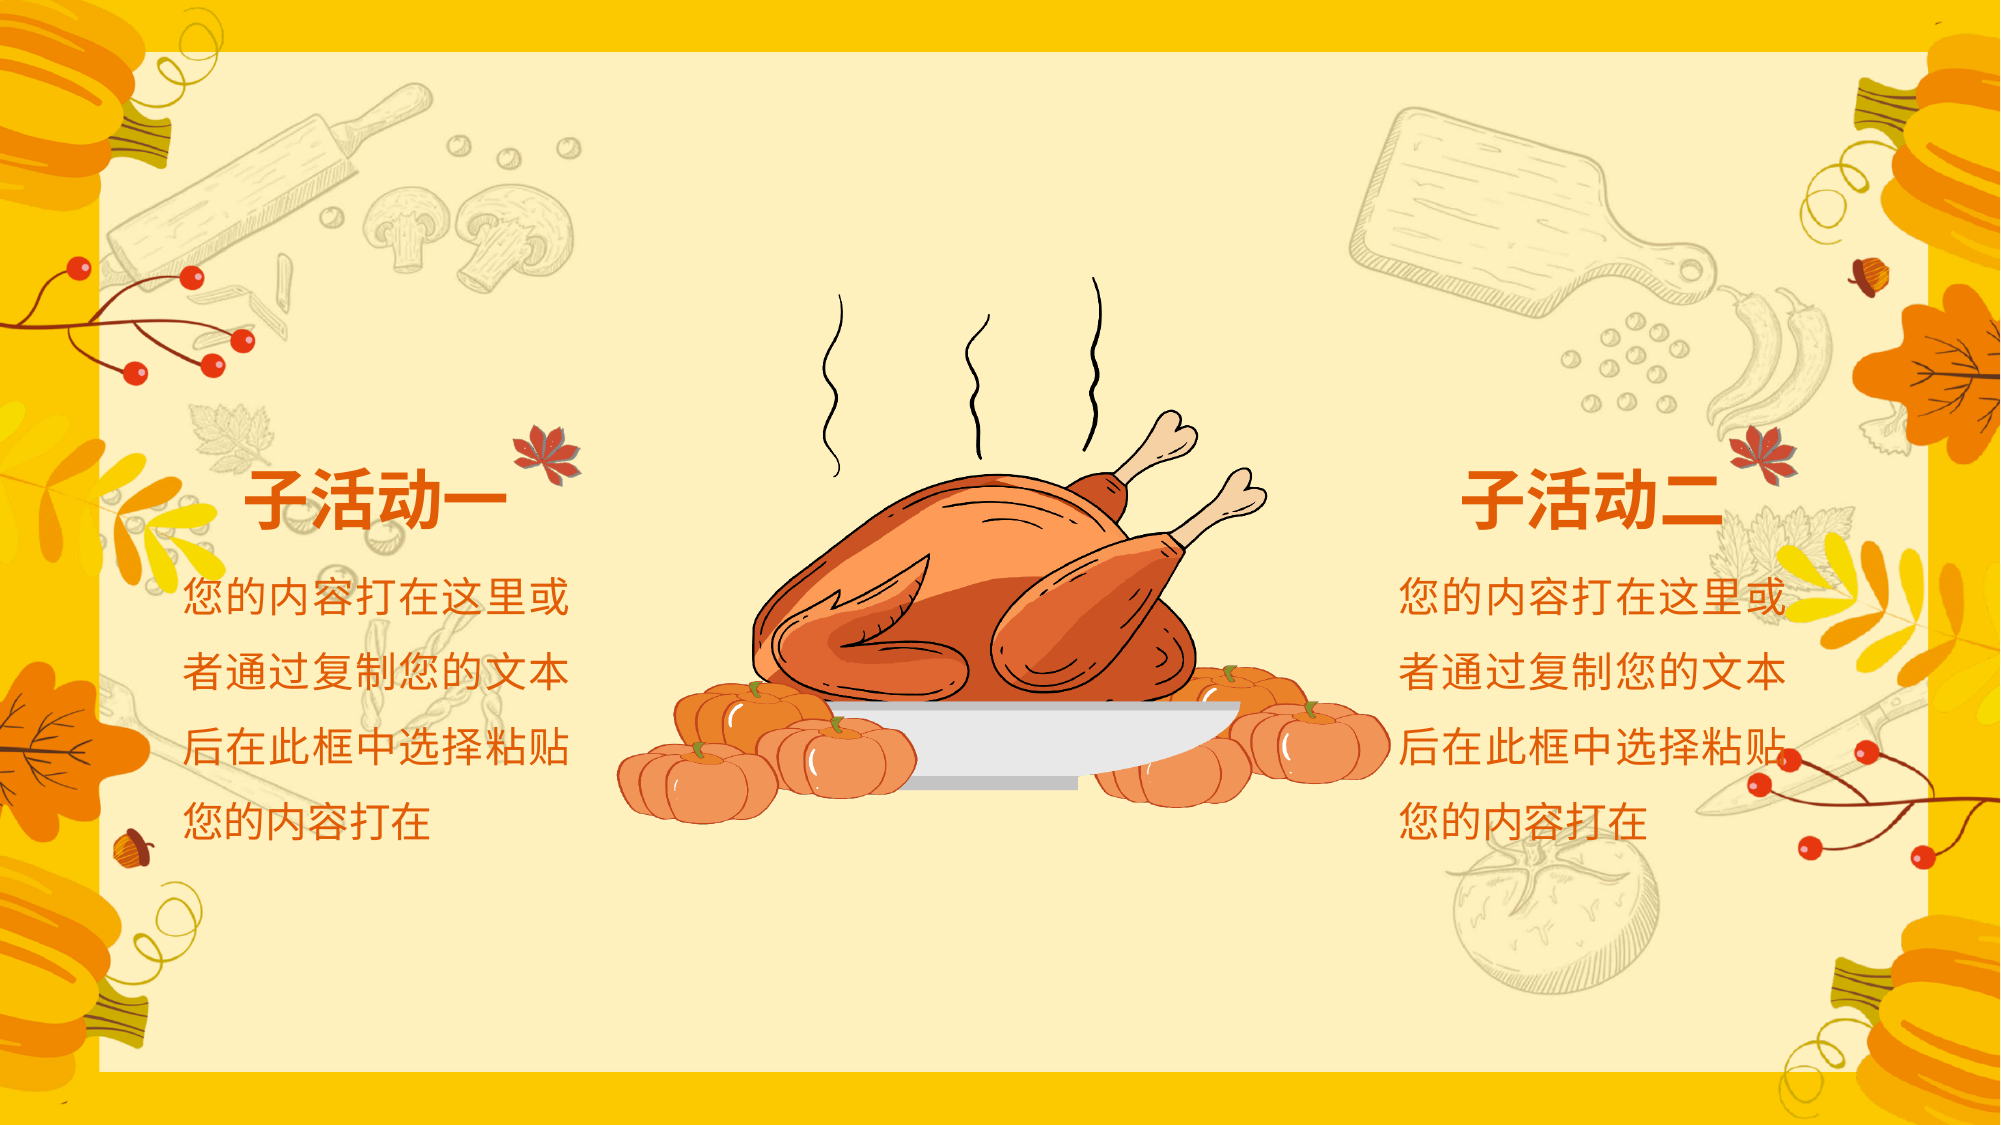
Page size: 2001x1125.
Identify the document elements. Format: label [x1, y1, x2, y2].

text_box [1398, 418, 1808, 944]
picture [0, 0, 1999, 1125]
text_box [181, 418, 592, 944]
